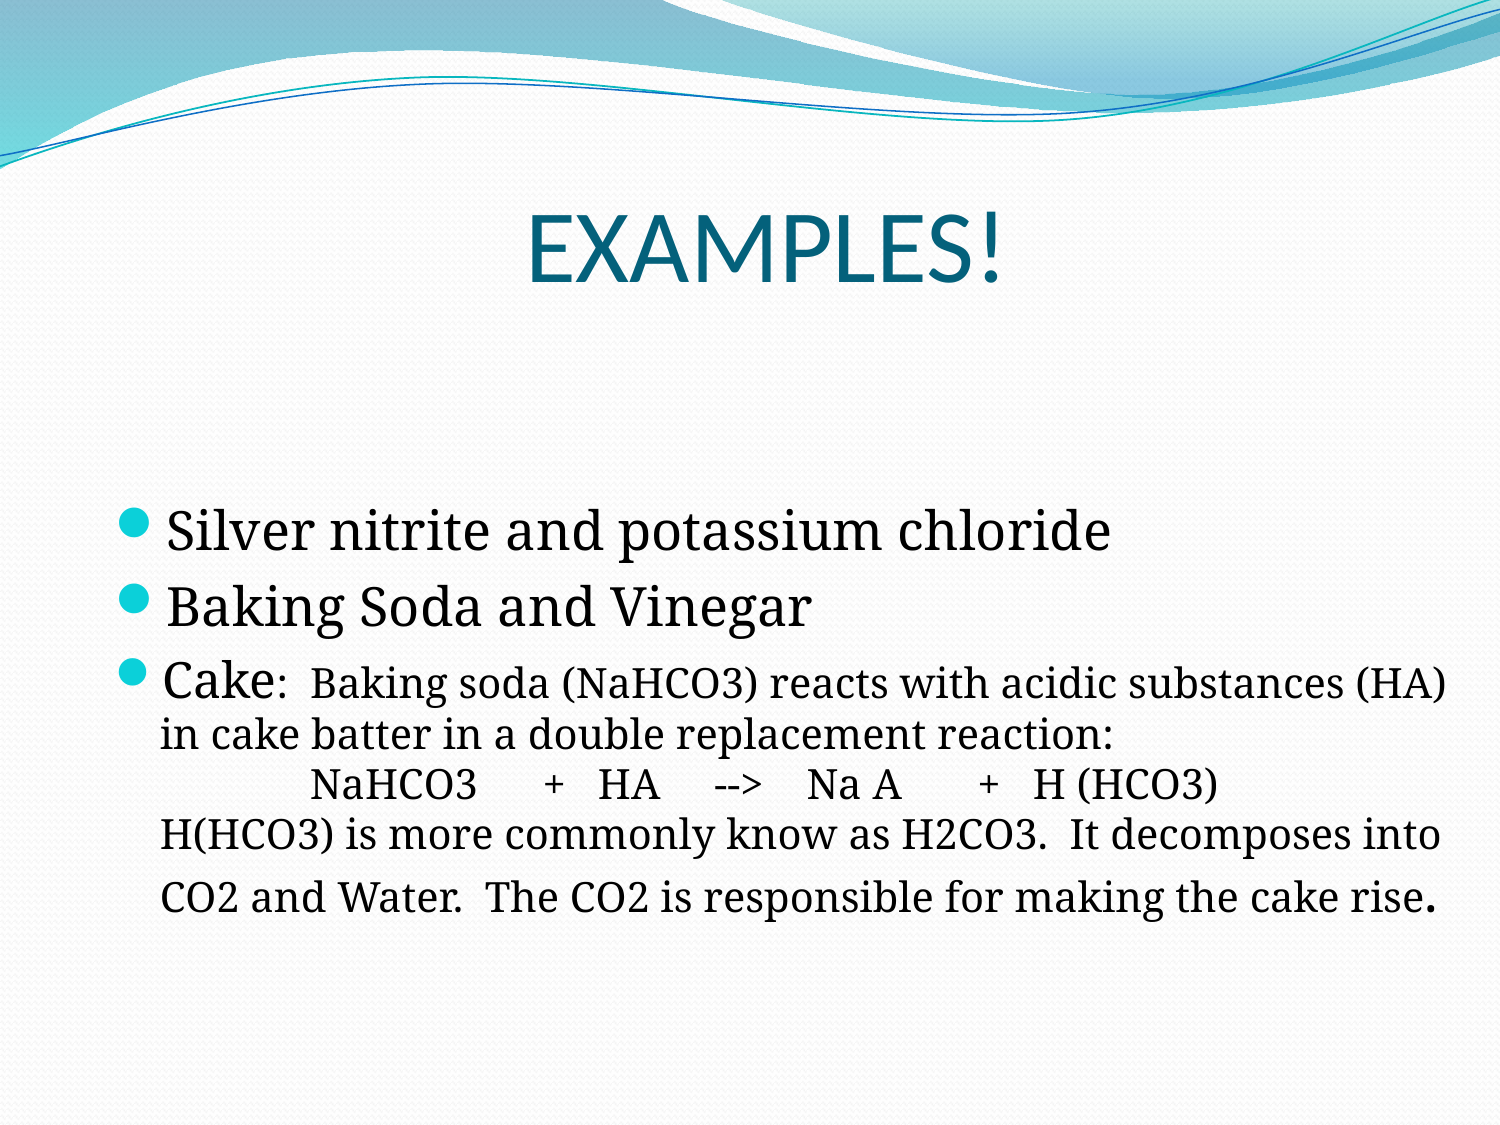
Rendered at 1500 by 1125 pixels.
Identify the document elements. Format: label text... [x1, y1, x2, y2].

title EXAMPLES! [74, 115, 1426, 304]
list Silver nitrite and potassium chloride Baking Soda and Vinegar Cake: Baking soda (NaHCO3) reacts with acidic substances (HA) in cake batter in a double replacement reaction: NaHCO3 + HA --> Na A + H (HCO3) H(HCO3) is more commonly know as H2CO3. It decomposes into CO2 and Water. The CO2 is responsible for making the cake rise. [99, 337, 1463, 1058]
